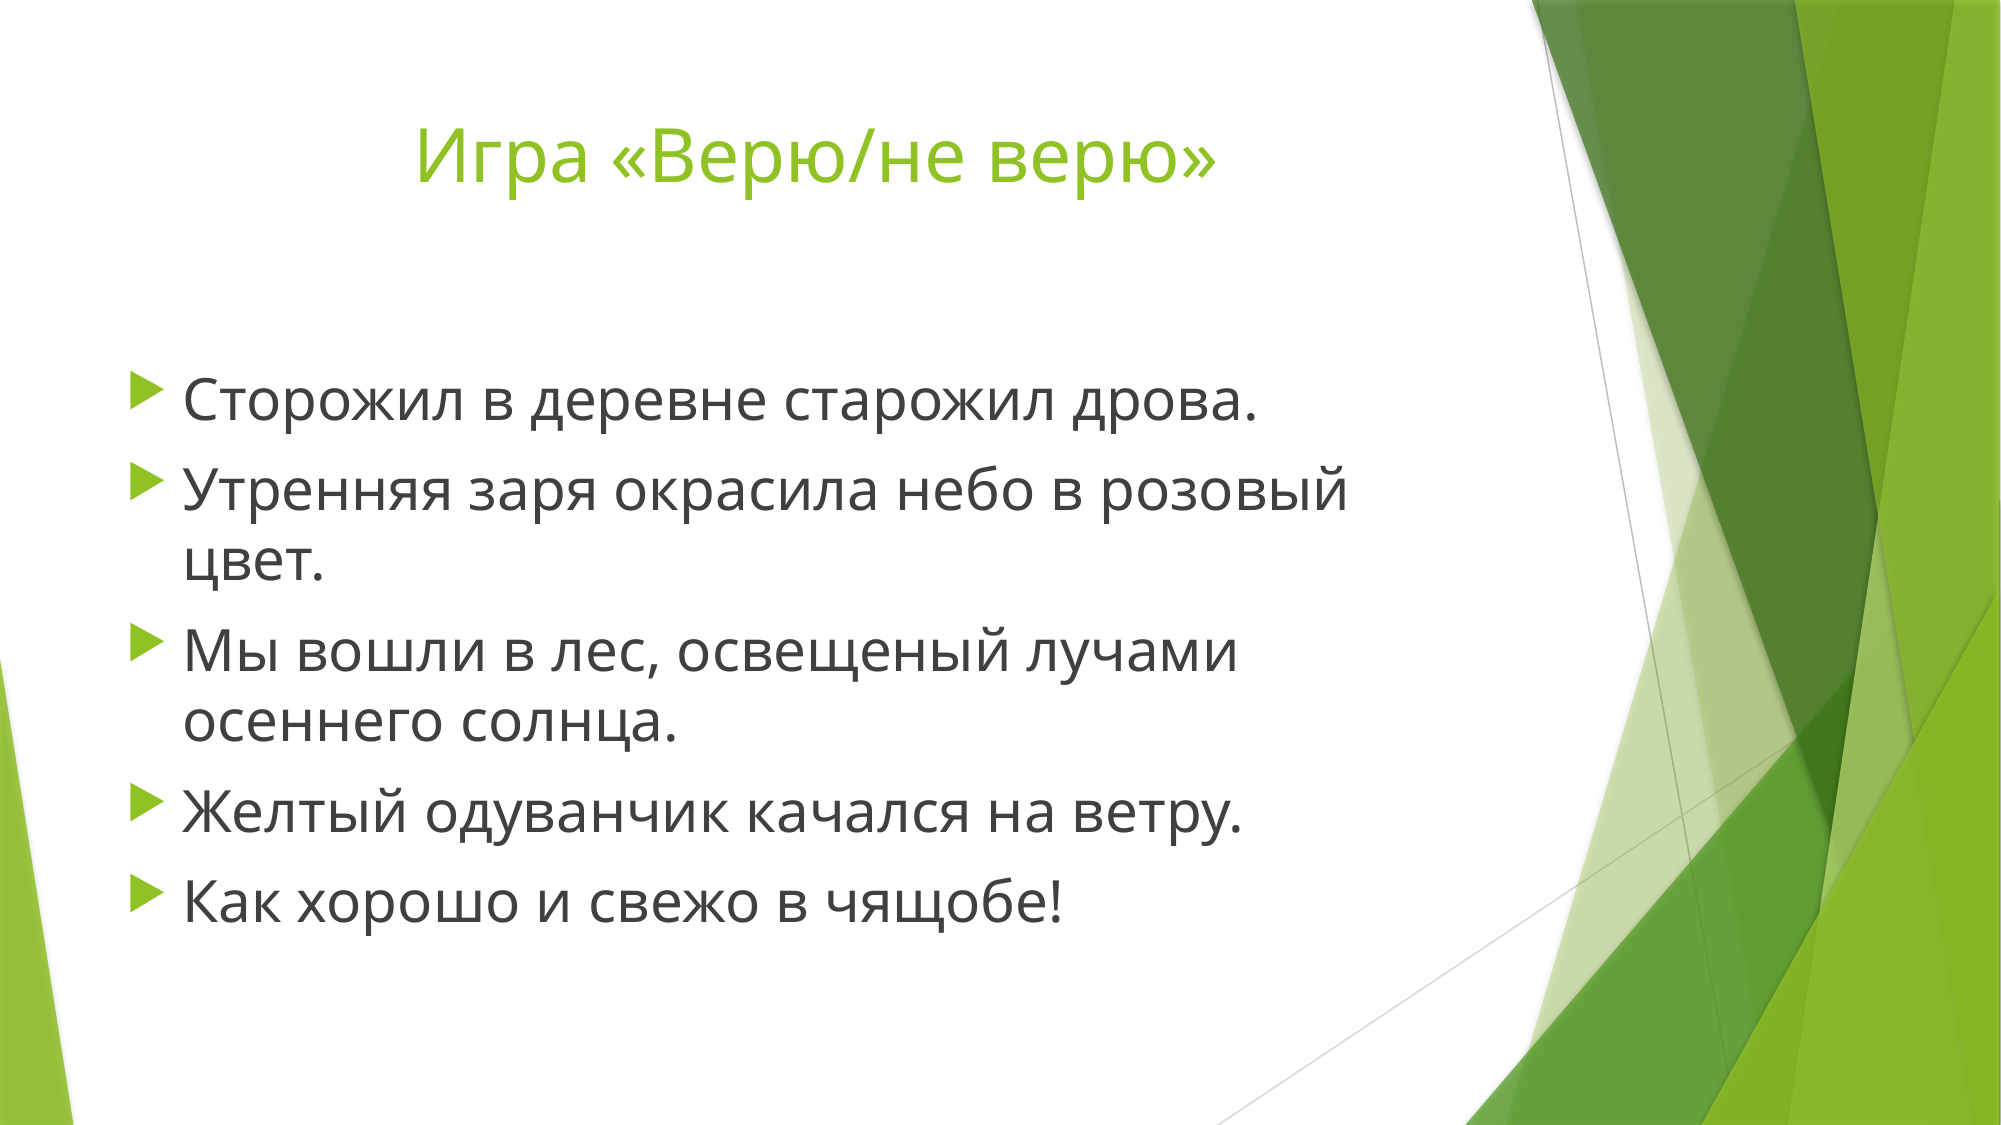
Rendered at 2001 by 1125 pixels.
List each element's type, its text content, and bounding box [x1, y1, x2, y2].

list Сторожил в деревне старожил дрова. Утренняя заря окрасила небо в розовый цвет. Мы вошли в лес, освещеный лучами осеннего солнца. Желтый одуванчик качался на ветру. Как хорошо и свежо в чящобе! [111, 354, 1522, 992]
title Игра «Верю/не верю» [111, 99, 1522, 317]
